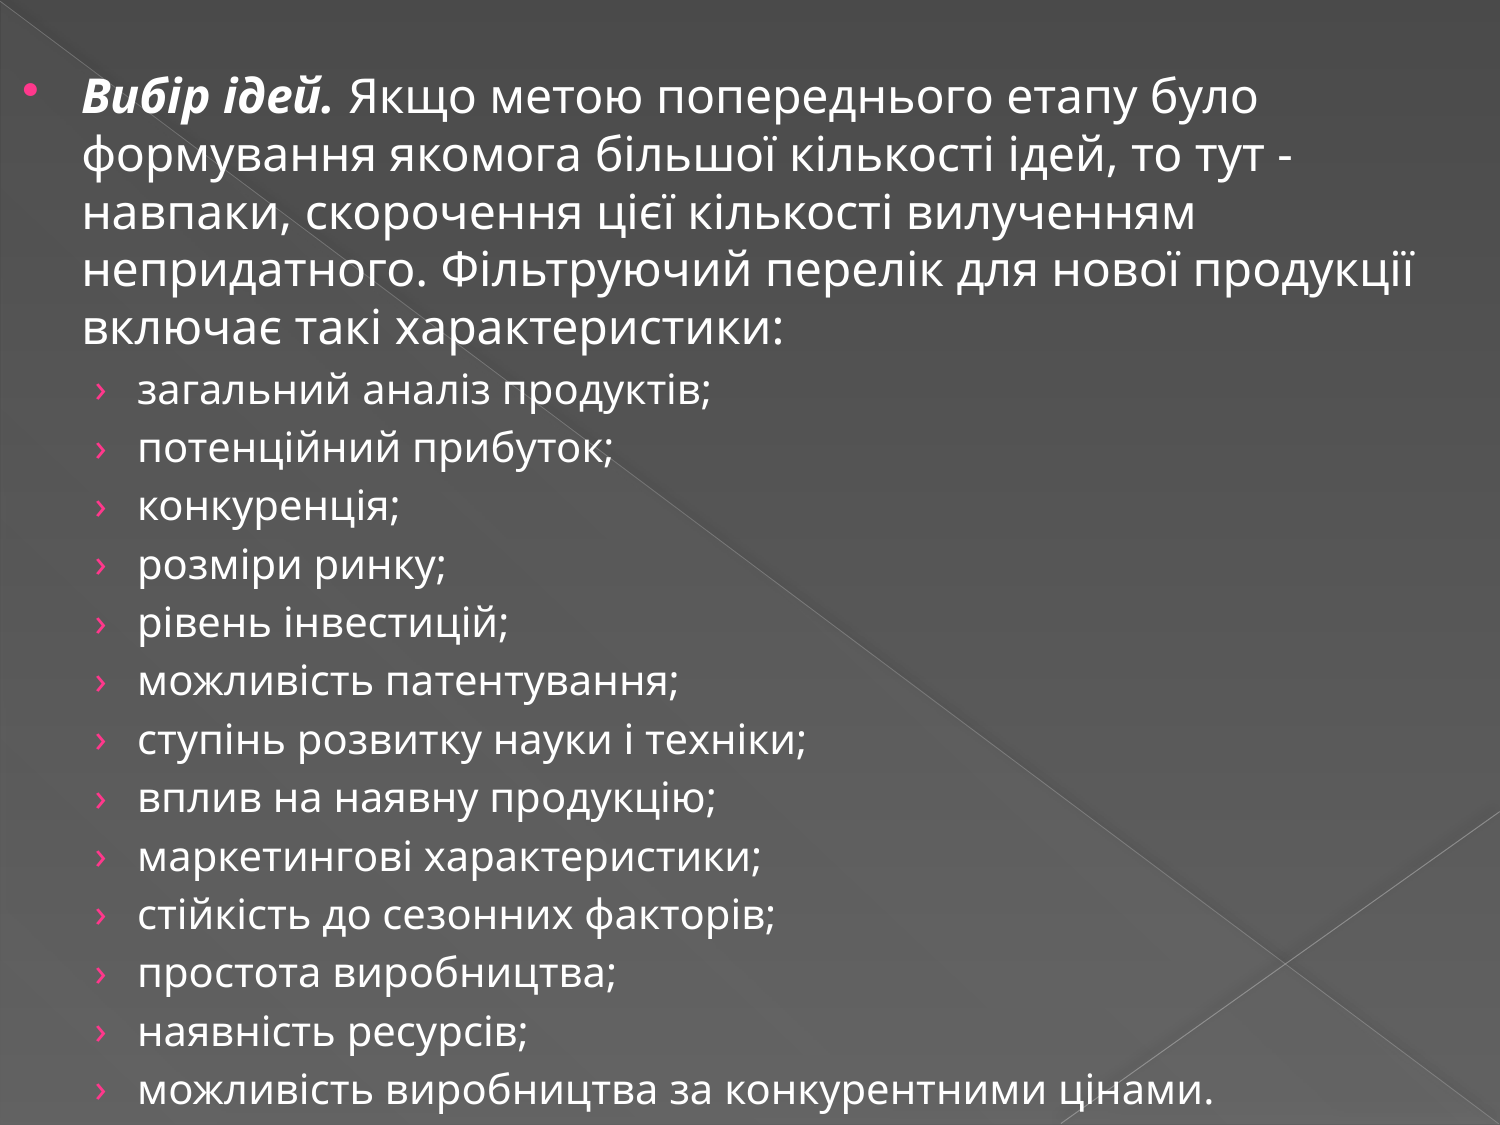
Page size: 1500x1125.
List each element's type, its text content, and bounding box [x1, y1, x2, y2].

list Вибір ідей. Якщо метою попереднього етапу було формування якомога більшої кількості ідей, то тут - навпаки, скорочення цієї кількості вилученням непридатного. Фільтруючий перелік для нової продукції включає такі характеристики: загальний аналіз продуктів; потенційний прибуток; конкуренція; розміри ринку; рівень інвестицій; можливість патентування; ступінь розвитку науки і техніки; вплив на наявну продукцію; маркетингові характеристики; стійкість до сезонних факторів; простота виробництва; наявність ресурсів; можливість виробництва за конкурентними цінами. [0, 58, 1500, 1125]
